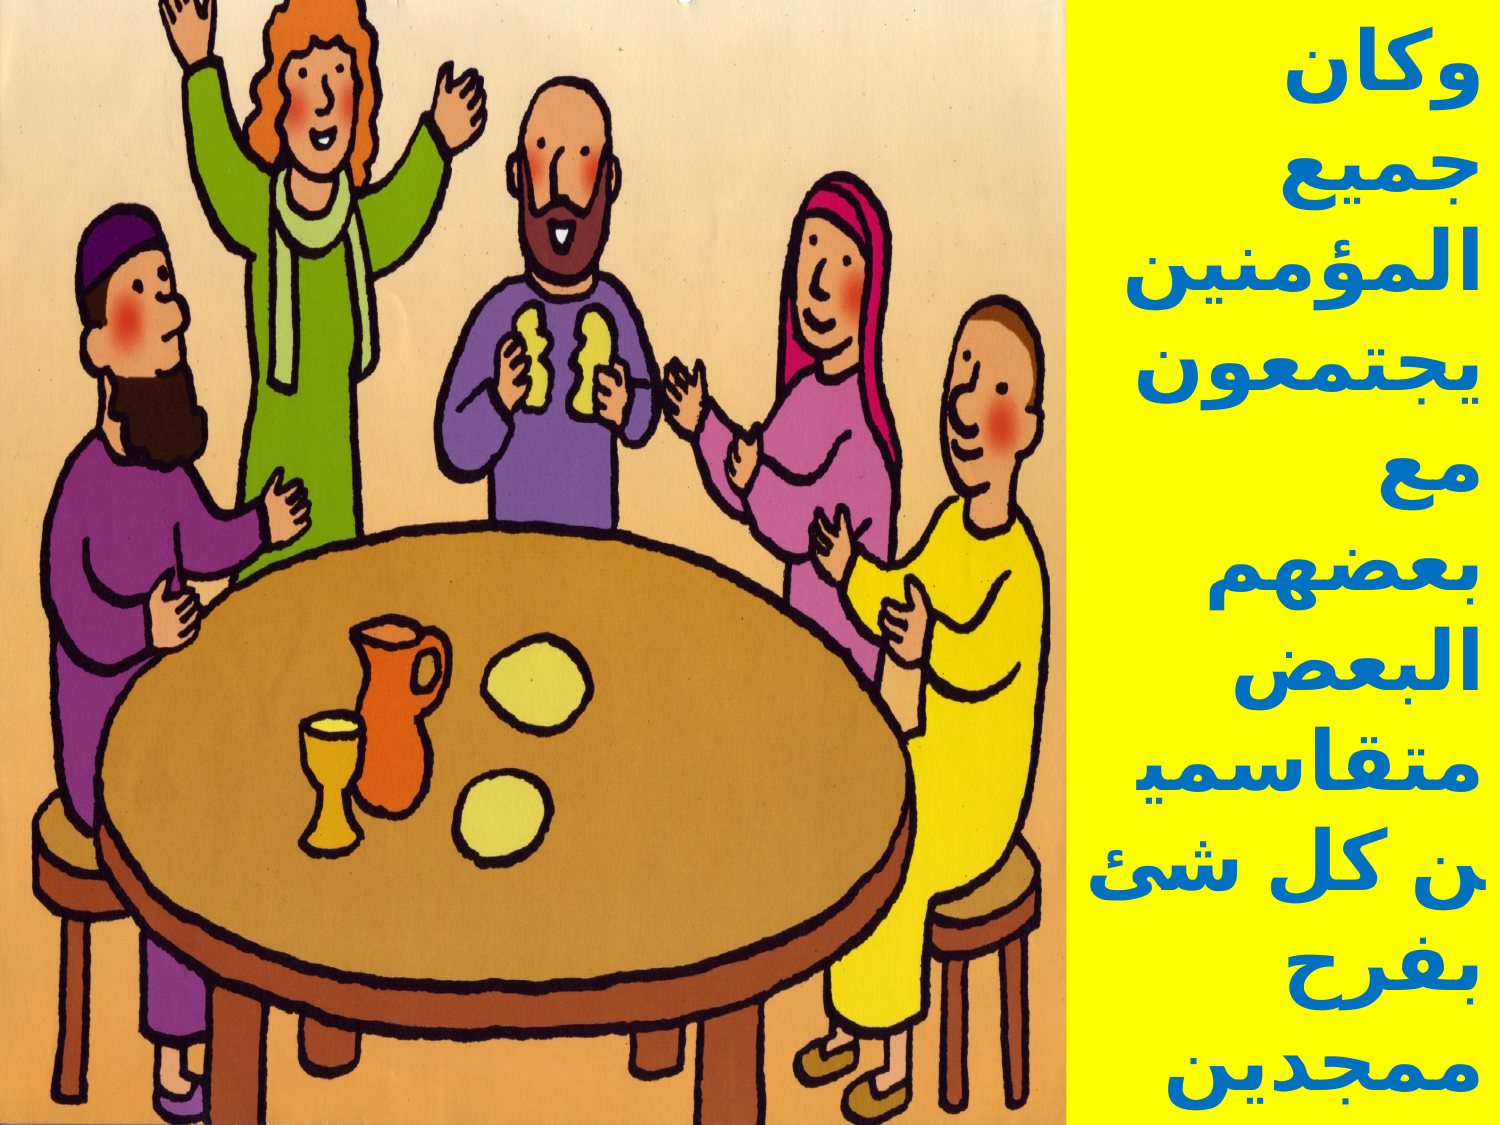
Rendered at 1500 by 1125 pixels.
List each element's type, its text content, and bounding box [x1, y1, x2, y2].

text_box وكان جميع المؤمنين يجتمعون مع بعضهم البعض متقاسمين كل شئ بفرح ممجدين الله ويكسرون الخبز شاكرين الله على كل ما أعطاهم [1068, 0, 1500, 1125]
picture [0, 0, 1067, 1125]
